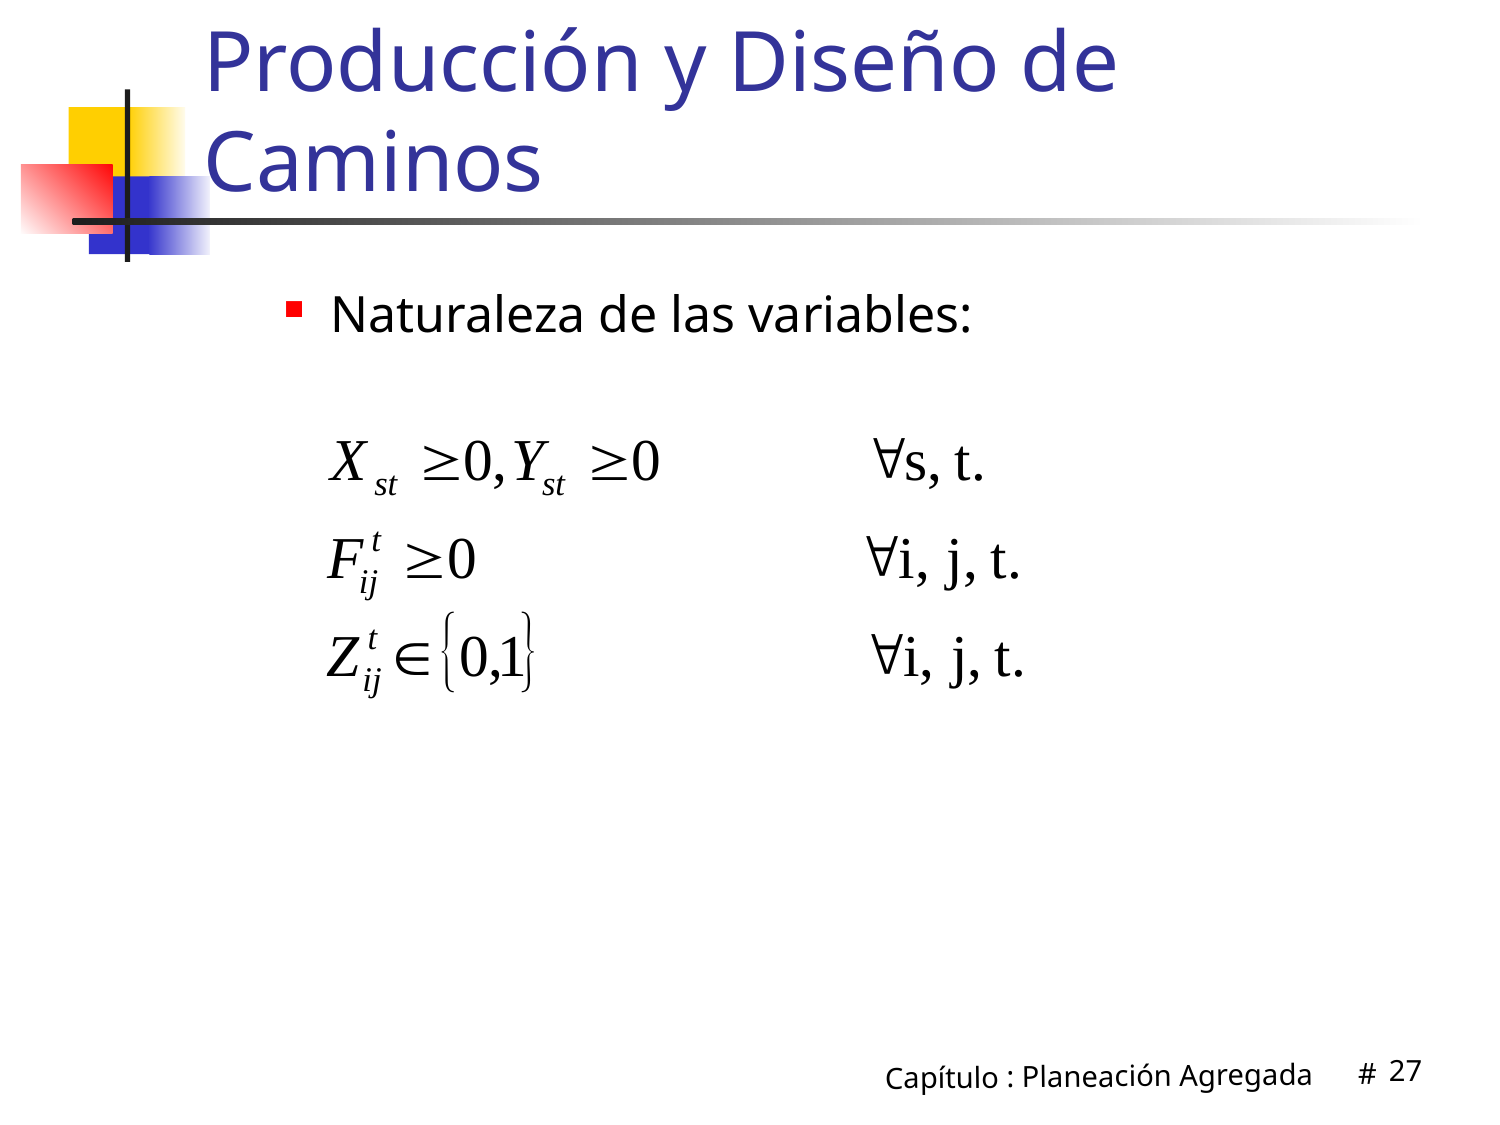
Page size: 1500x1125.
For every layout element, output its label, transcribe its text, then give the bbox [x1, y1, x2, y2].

footer Capítulo : Planeación Agregada # [836, 1028, 1427, 1109]
list Naturaleza de las variables: [193, 274, 1470, 1007]
slide_number 27 [1124, 1024, 1438, 1101]
title Producción y Diseño de Caminos [188, 27, 1468, 216]
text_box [316, 424, 1034, 703]
